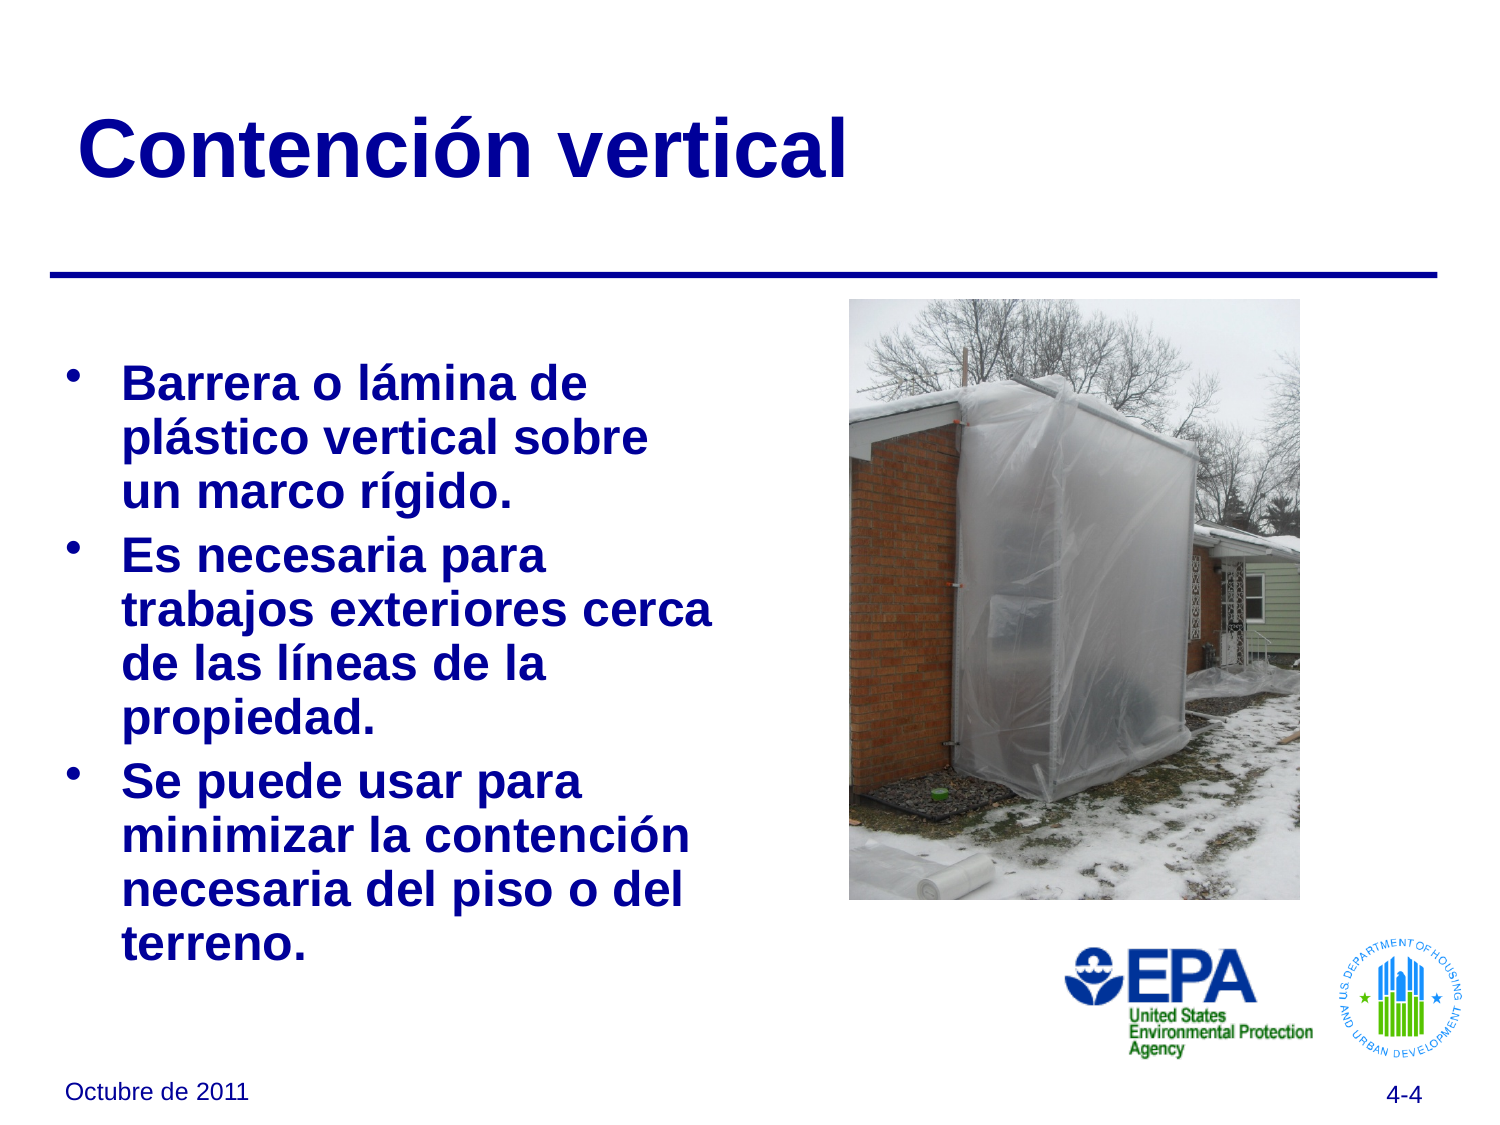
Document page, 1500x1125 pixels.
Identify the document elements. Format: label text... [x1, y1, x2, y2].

text_box 4-4 [1124, 1049, 1438, 1125]
text_box Octubre de 2011 [49, 1049, 363, 1125]
title Contención vertical [61, 61, 1438, 226]
picture [1062, 943, 1319, 1064]
list Barrera o lámina de plástico vertical sobre un marco rígido. Es necesaria para trabajos exteriores cerca de las líneas de la propiedad. Se puede usar para minimizar la contención necesaria del piso o del terreno. [49, 349, 732, 1026]
picture [849, 299, 1301, 901]
picture [1337, 937, 1463, 1059]
